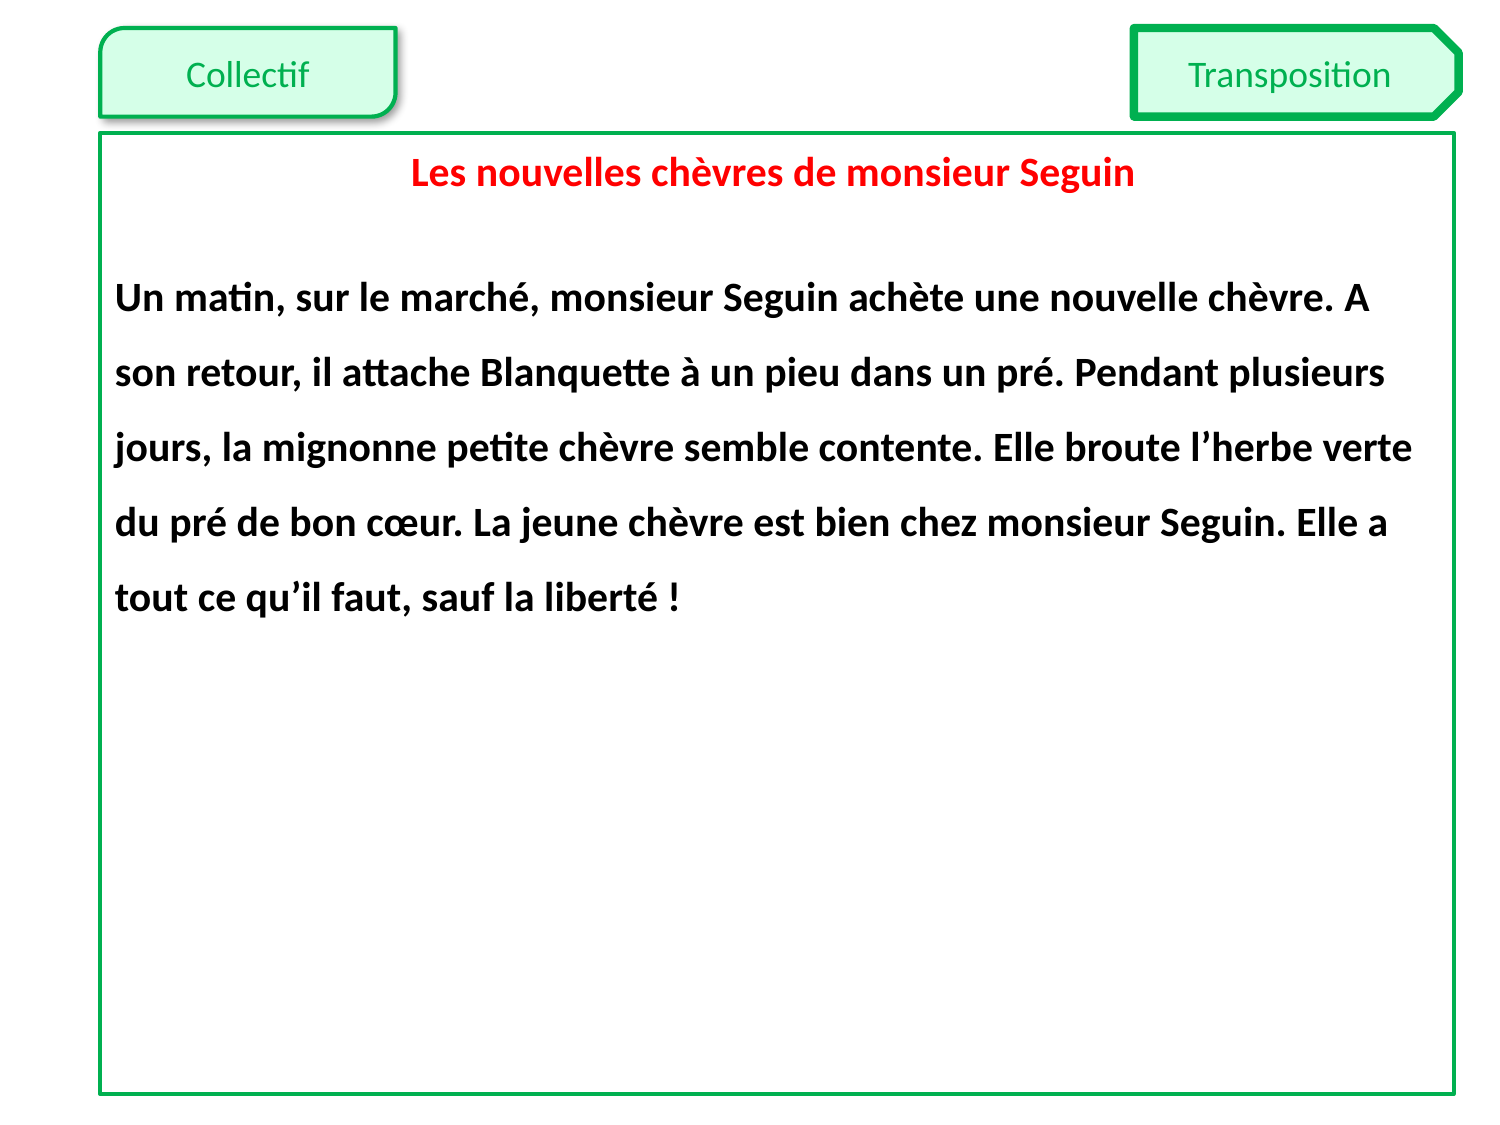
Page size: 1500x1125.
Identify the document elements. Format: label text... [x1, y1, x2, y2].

text_box Les nouvelles chèvres de monsieur Seguin Un matin, sur le marché, monsieur Seguin achète une nouvelle chèvre. A son retour, il attache Blanquette à un pieu dans un pré. Pendant plusieurs jours, la mignonne petite chèvre semble contente. Elle broute l’herbe verte du pré de bon cœur. La jeune chèvre est bien chez monsieur Seguin. Elle a tout ce qu’il faut, sauf la liberté ! [100, 137, 1447, 627]
